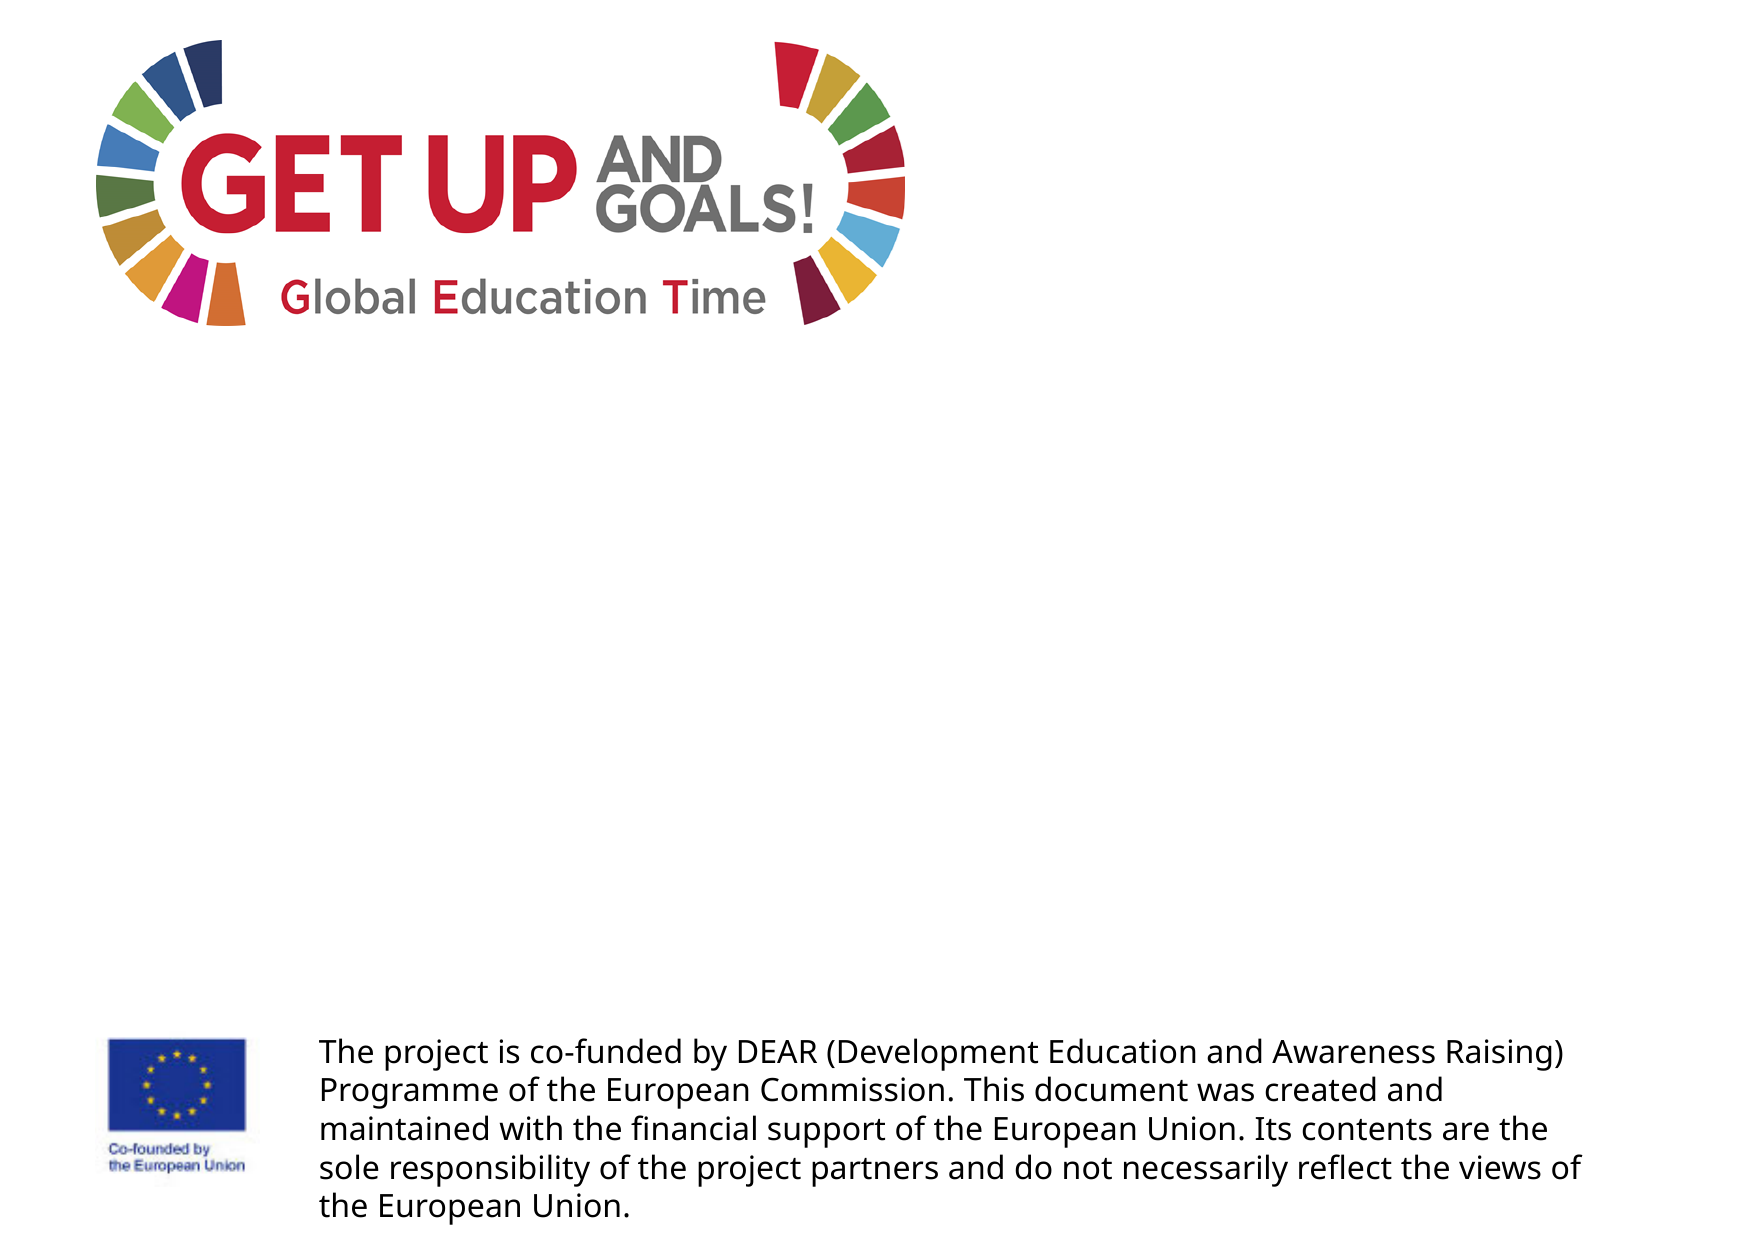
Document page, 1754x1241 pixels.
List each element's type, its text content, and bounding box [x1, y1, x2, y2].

picture [96, 40, 905, 326]
picture [95, 1023, 261, 1187]
text_box The project is co-funded by DEAR (Development Education and Awareness Raising) Programme of the European Commission. This document was created and maintained with the financial support of the European Union. Its contents are the sole responsibility of the project partners and do not necessarily reflect the views of the European Union. [303, 1023, 1635, 1232]
